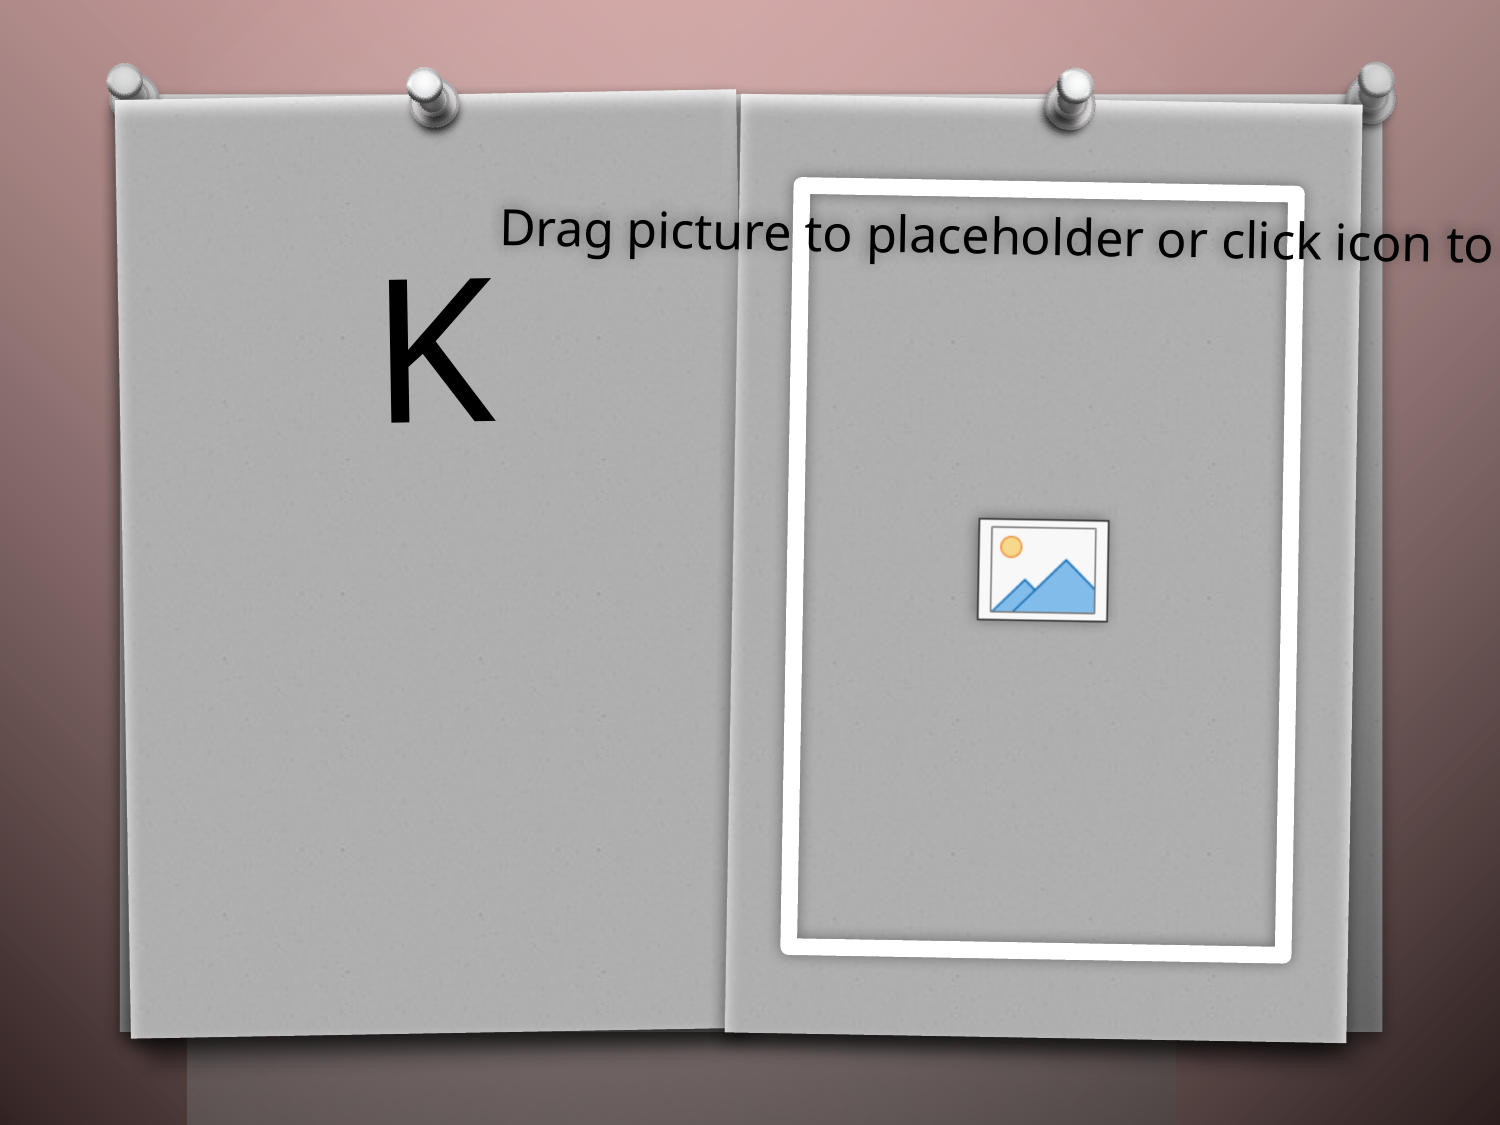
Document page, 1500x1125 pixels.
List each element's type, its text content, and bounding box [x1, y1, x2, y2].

picture [1016, 41, 1138, 162]
picture [803, 197, 1282, 943]
picture [375, 33, 497, 157]
title K [179, 222, 687, 475]
